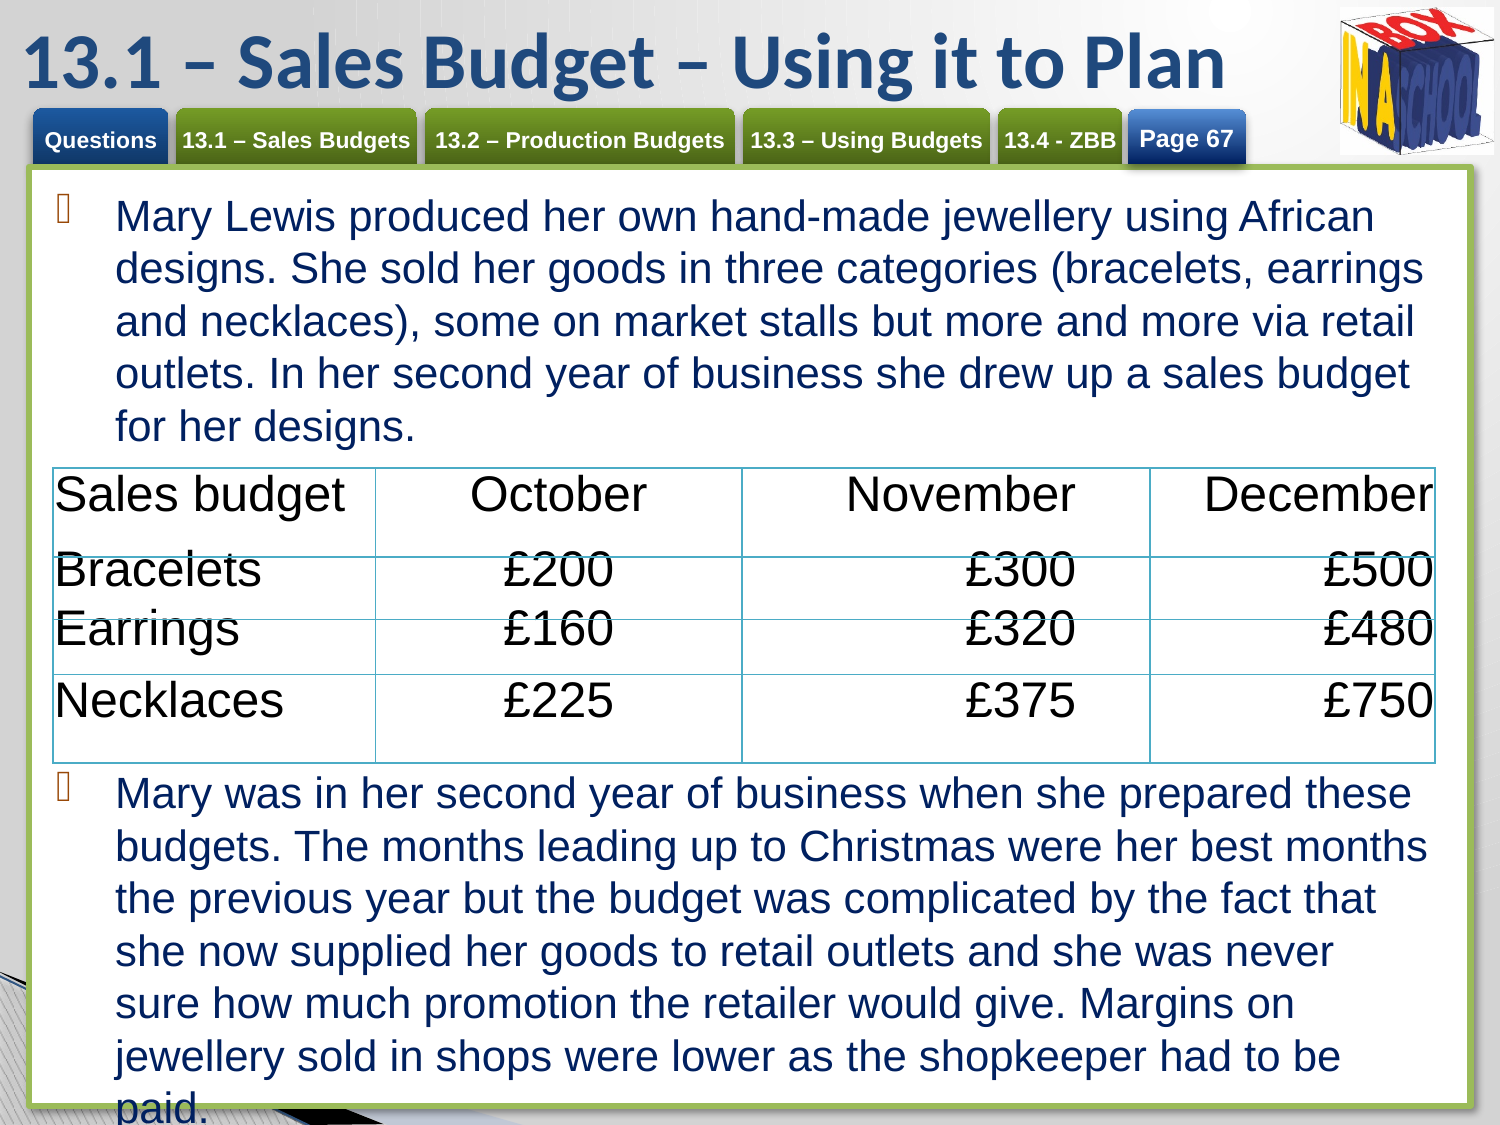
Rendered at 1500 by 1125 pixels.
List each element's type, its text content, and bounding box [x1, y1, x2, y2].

text_box Mary Lewis produced her own hand-made jewellery using African designs. She sold her goods in three categories (bracelets, earrings and necklaces), some on market stalls but more and more via retail outlets. In her second year of business she drew up a sales budget for her designs. Mary was in her second year of business when she prepared these budgets. The months leading up to Christmas were her best months the previous year but the budget was complicated by the fact that she now supplied her goods to retail outlets and she was never sure how much promotion the retailer would give. Margins on jewellery sold in shops were lower as the shopkeeper had to be paid. [41, 179, 1447, 1125]
table_header December [1151, 469, 1434, 556]
table_header October [376, 469, 741, 556]
table_header Sales budget [54, 469, 375, 556]
table_cell £750 [1151, 675, 1434, 762]
title 13.1 – Sales Budget – Using it to Plan [5, 11, 1270, 102]
table_cell £480 [1151, 620, 1434, 674]
table_cell Necklaces [54, 675, 375, 762]
table_cell Earrings [54, 620, 375, 674]
table_cell £375 [743, 675, 1149, 762]
table_cell £320 [743, 620, 1149, 674]
text_box Page 67 [1127, 109, 1247, 165]
table_cell £500 [1151, 558, 1434, 619]
picture [1340, 7, 1495, 155]
table_cell £225 [376, 675, 741, 762]
table_cell Bracelets [54, 558, 375, 619]
table_cell £160 [376, 620, 741, 674]
table_cell £300 [743, 558, 1149, 619]
table_header November [743, 469, 1149, 556]
table_cell £200 [376, 558, 741, 619]
